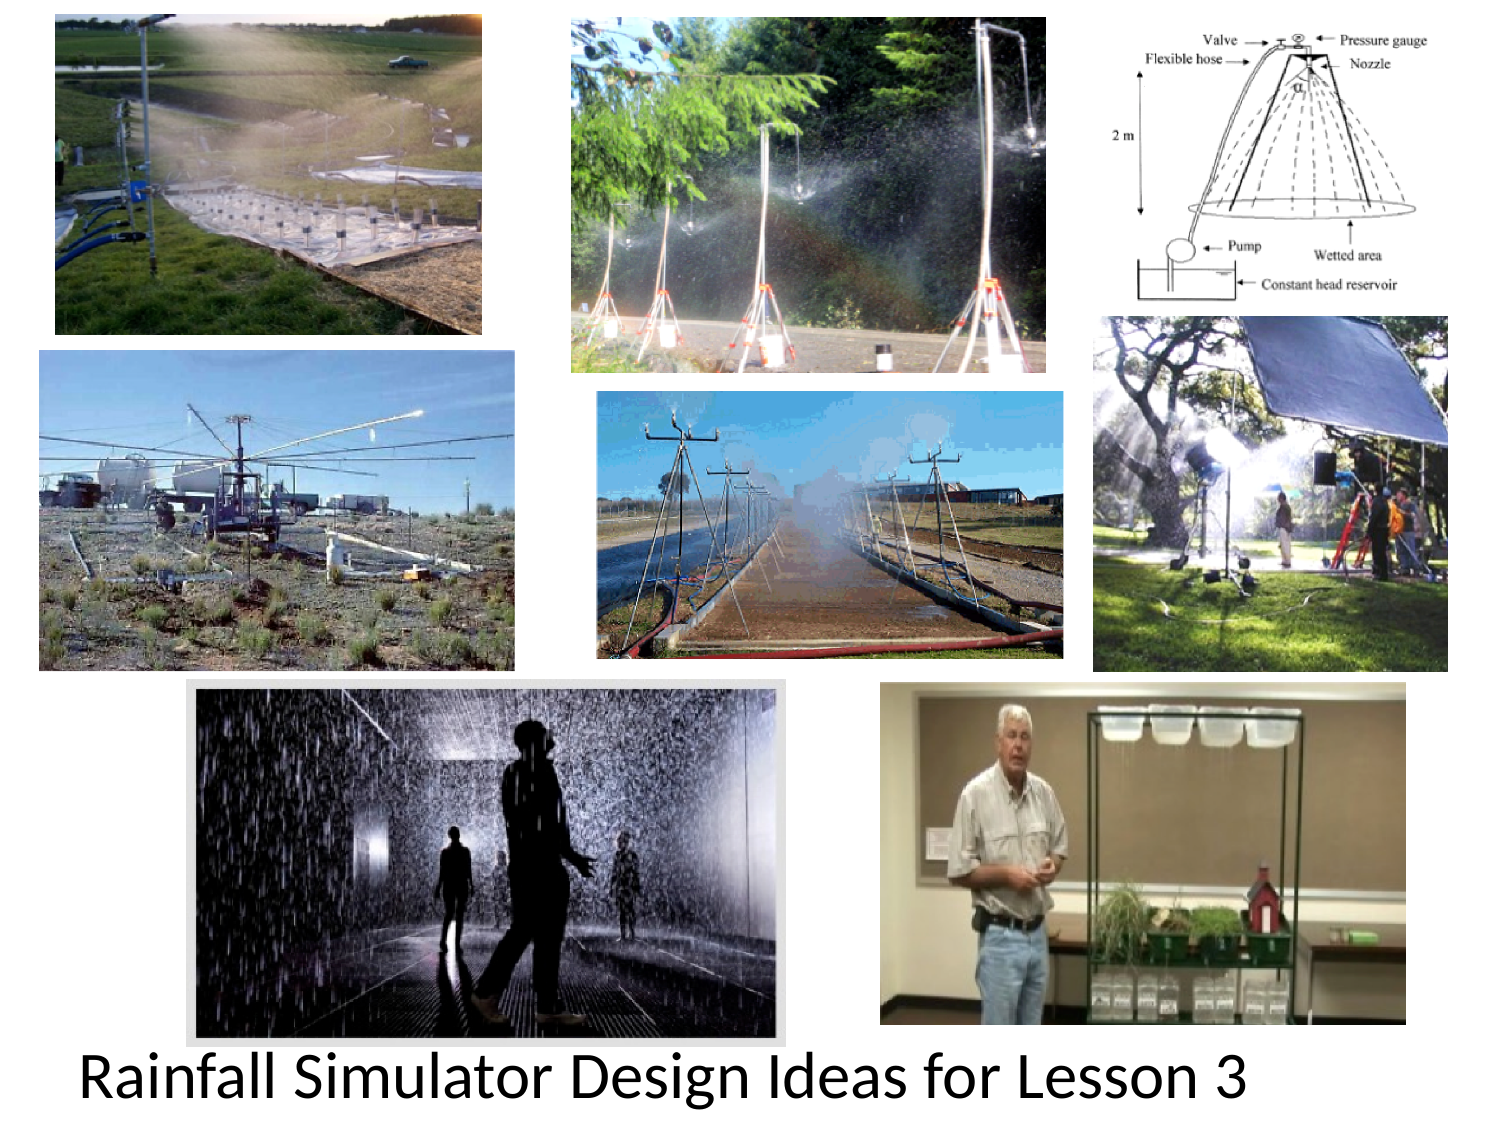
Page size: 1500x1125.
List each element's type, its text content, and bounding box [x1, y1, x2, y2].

picture [38, 350, 515, 672]
picture [55, 14, 482, 335]
picture [1093, 316, 1448, 672]
picture [186, 679, 786, 1047]
picture [596, 391, 1064, 661]
text_box Rainfall Simulator Design Ideas for Lesson 3 [63, 1024, 1265, 1120]
picture [571, 17, 1047, 373]
picture [880, 682, 1406, 1025]
picture [1106, 23, 1439, 306]
